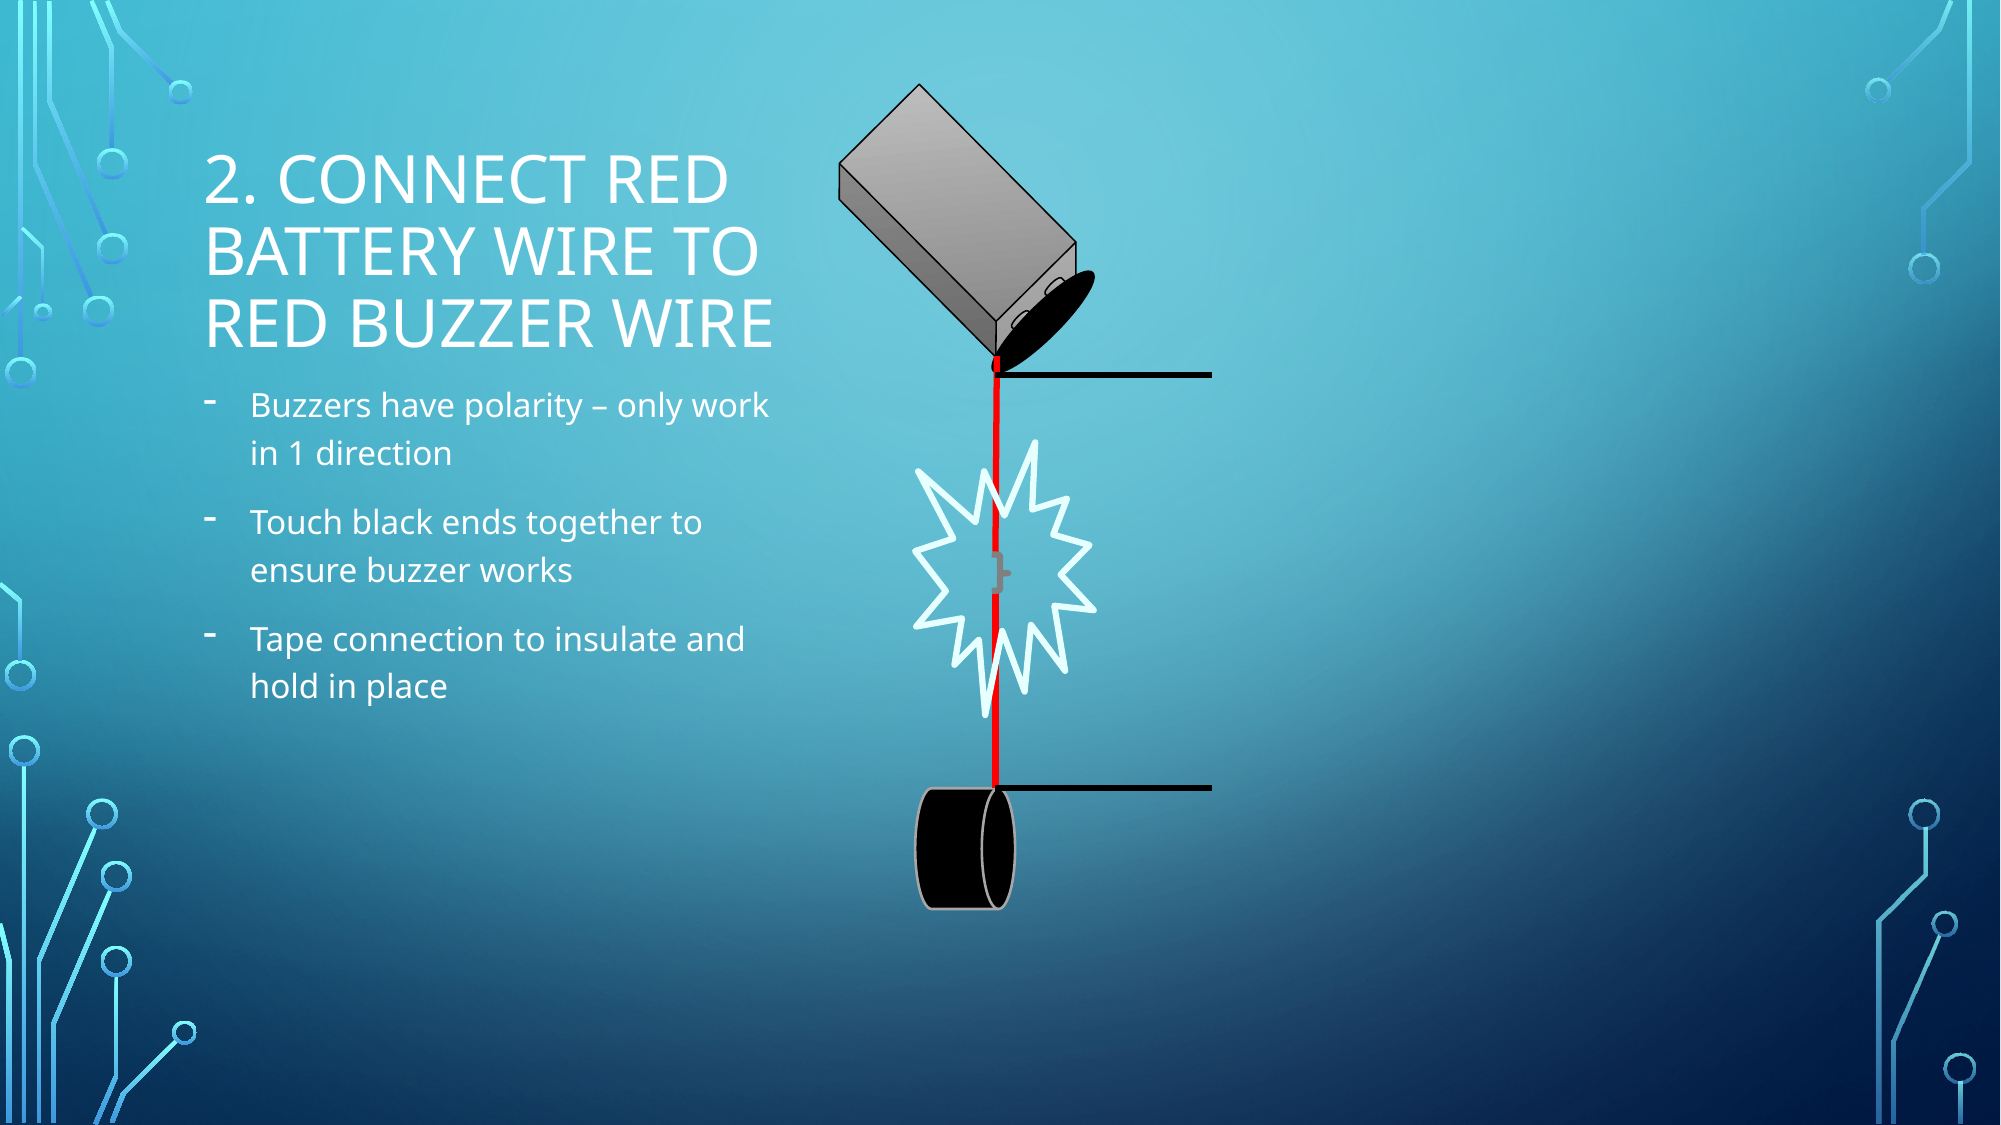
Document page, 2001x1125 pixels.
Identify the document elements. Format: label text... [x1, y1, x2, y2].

text_box [916, 555, 1082, 591]
title 2. Connect Red battery wire to red buzzer wire [188, 99, 821, 369]
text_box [887, 96, 1213, 555]
list Buzzers have polarity – only work in 1 direction Touch black ends together to ensure buzzer works Tape connection to insulate and hold in place [188, 369, 821, 950]
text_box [914, 591, 1213, 910]
